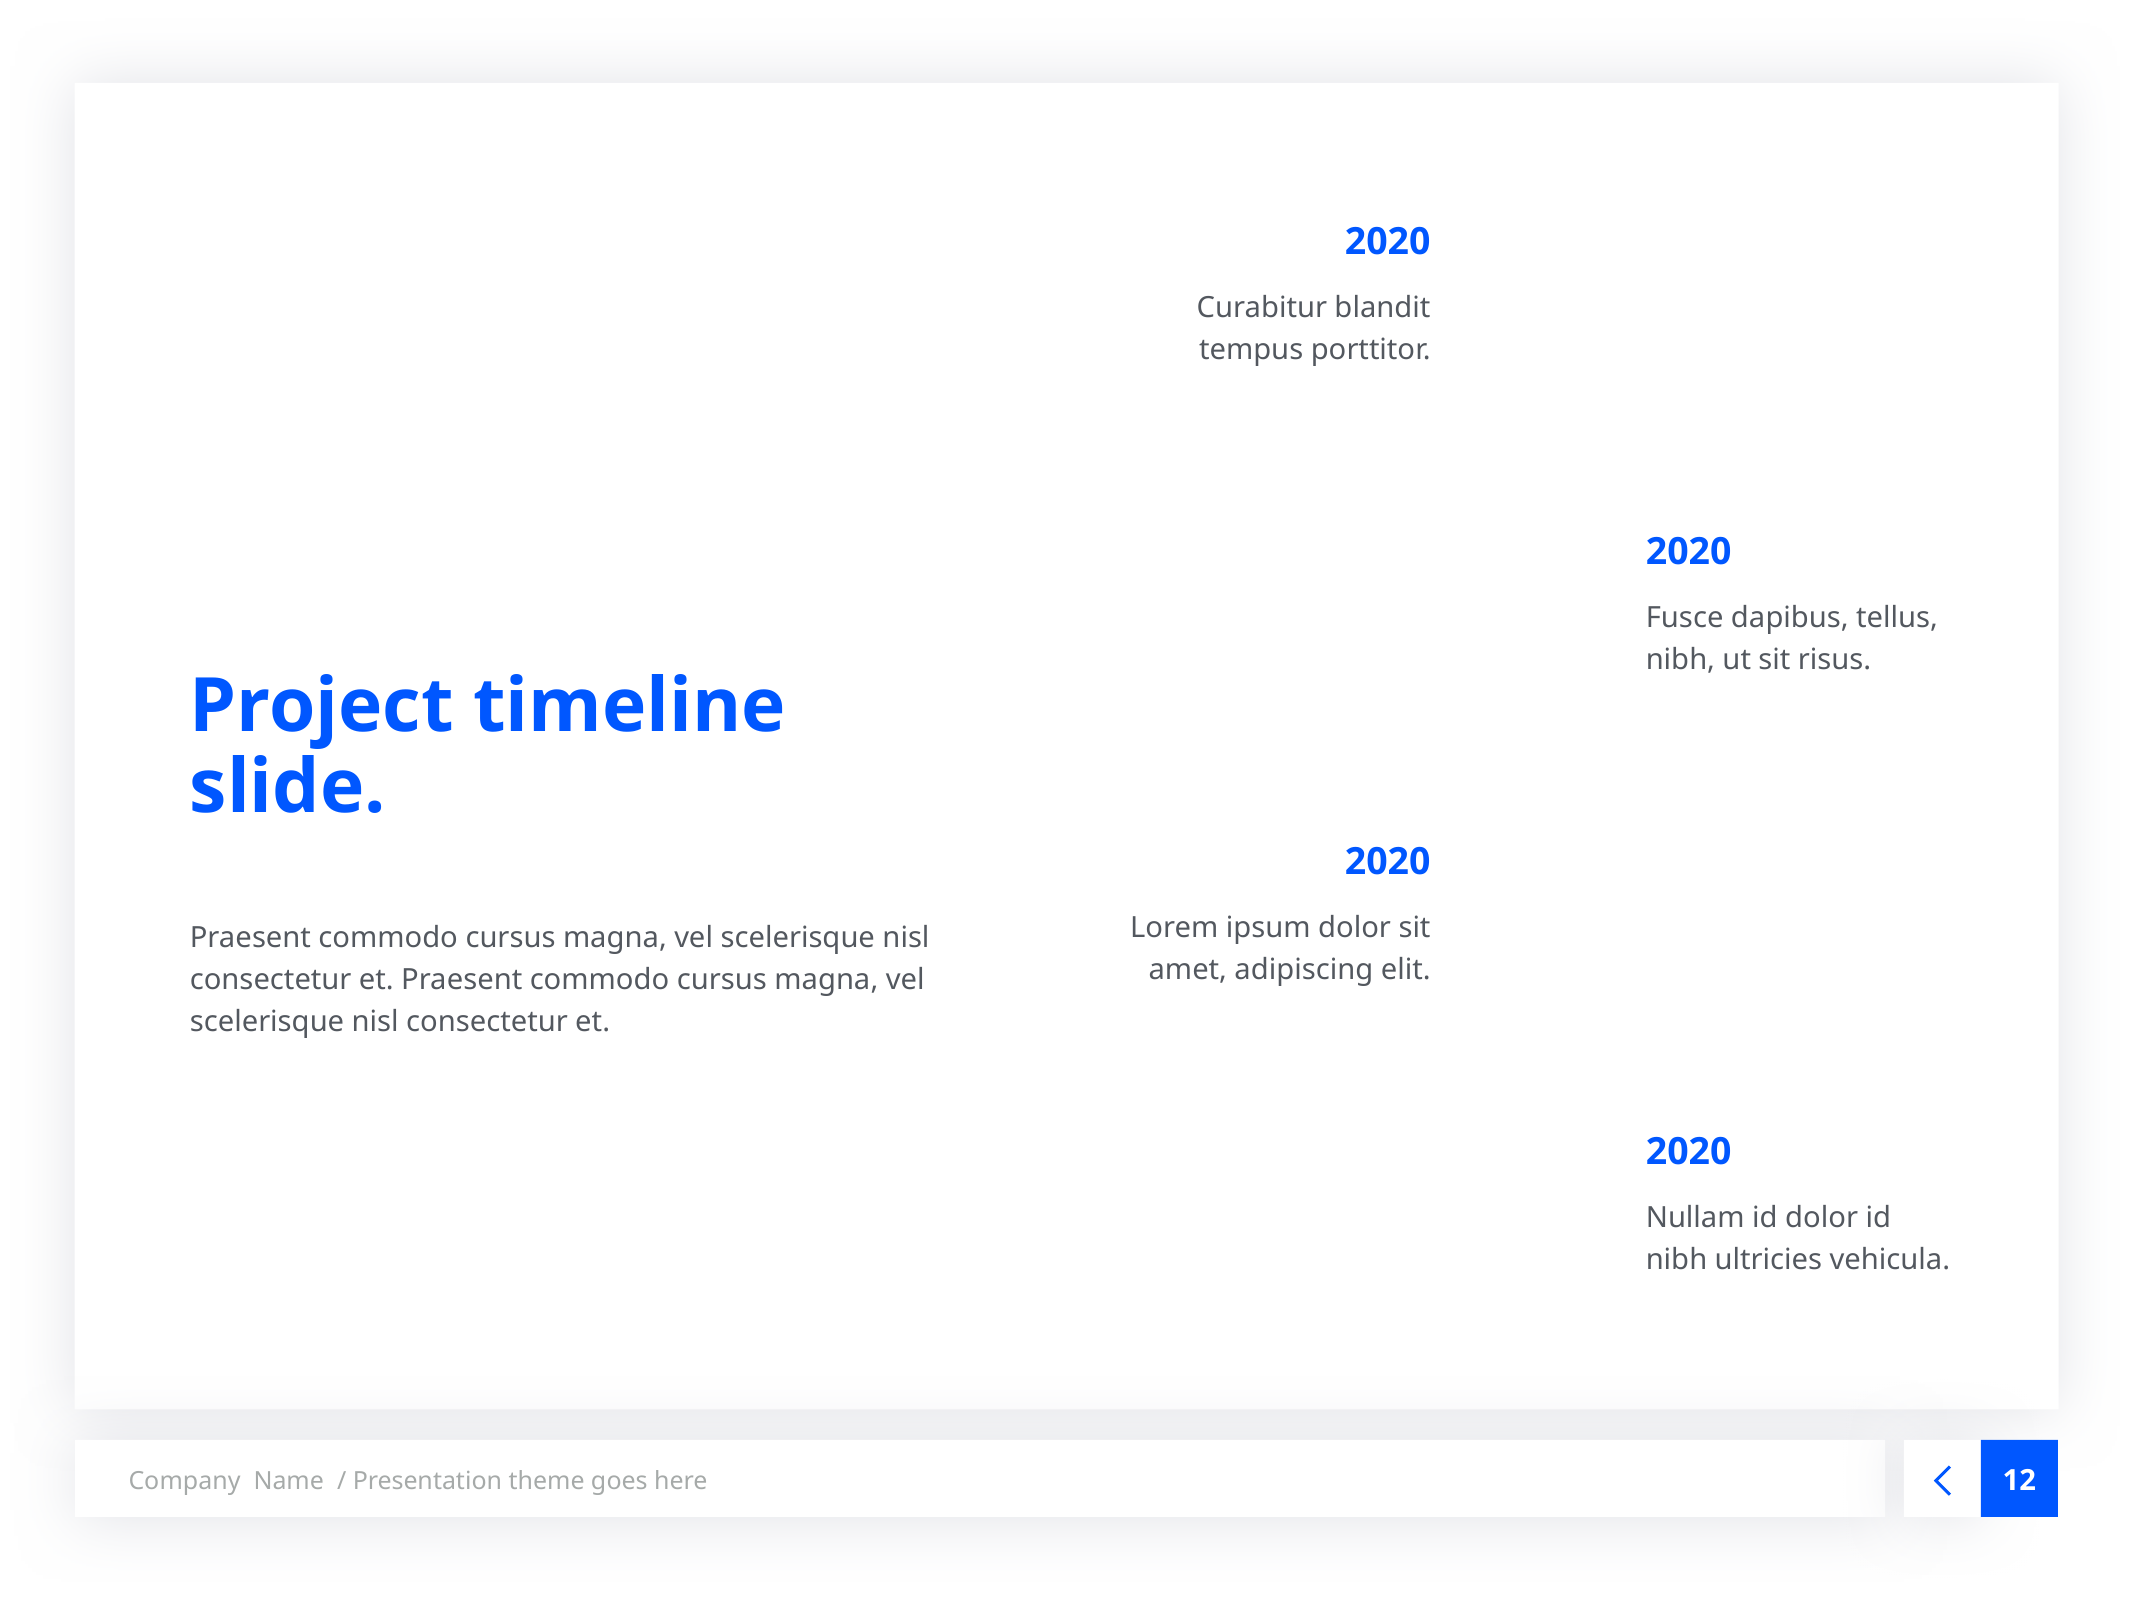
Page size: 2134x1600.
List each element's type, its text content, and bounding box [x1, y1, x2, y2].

list 2020 [1124, 833, 1432, 892]
list 2020 [1124, 213, 1432, 272]
list Fusce dapibus, tellus, nibh, ut sit risus. [1645, 590, 1953, 679]
list Lorem ipsum dolor sit amet, adipiscing elit. [1124, 900, 1432, 989]
title Project timeline slide. [189, 433, 941, 830]
list Curabitur blandit tempus porttitor. [1124, 280, 1432, 369]
slide_number 12 [1999, 1460, 2040, 1501]
list 2020 [1645, 1124, 1953, 1182]
list Company Name / Presentation theme goes here [127, 1462, 1846, 1497]
list Praesent commodo cursus magna, vel scelerisque nisl consectetur et. Praesent commodo cursus magna, vel scelerisque nisl consectetur et. [189, 910, 941, 1052]
list 2020 [1645, 523, 1953, 582]
list Nullam id dolor id nibh ultricies vehicula. [1645, 1191, 1953, 1279]
